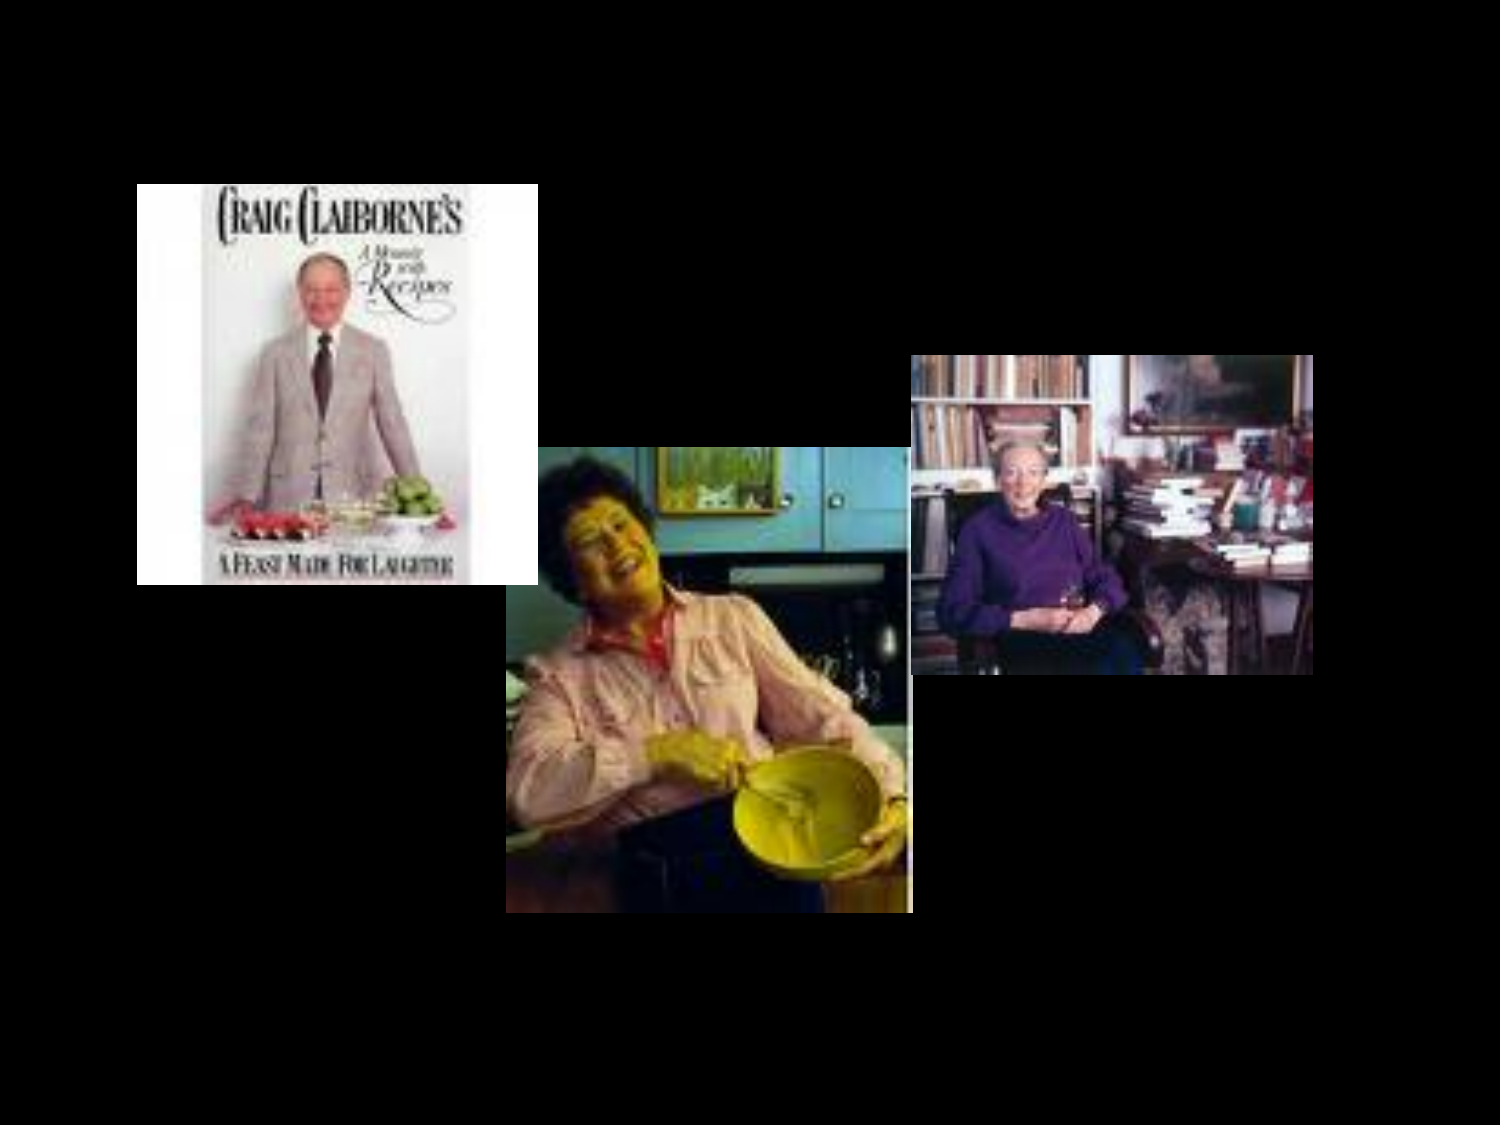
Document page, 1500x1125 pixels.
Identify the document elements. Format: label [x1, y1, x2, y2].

picture [137, 184, 538, 585]
list [506, 447, 913, 913]
picture [910, 354, 1313, 676]
